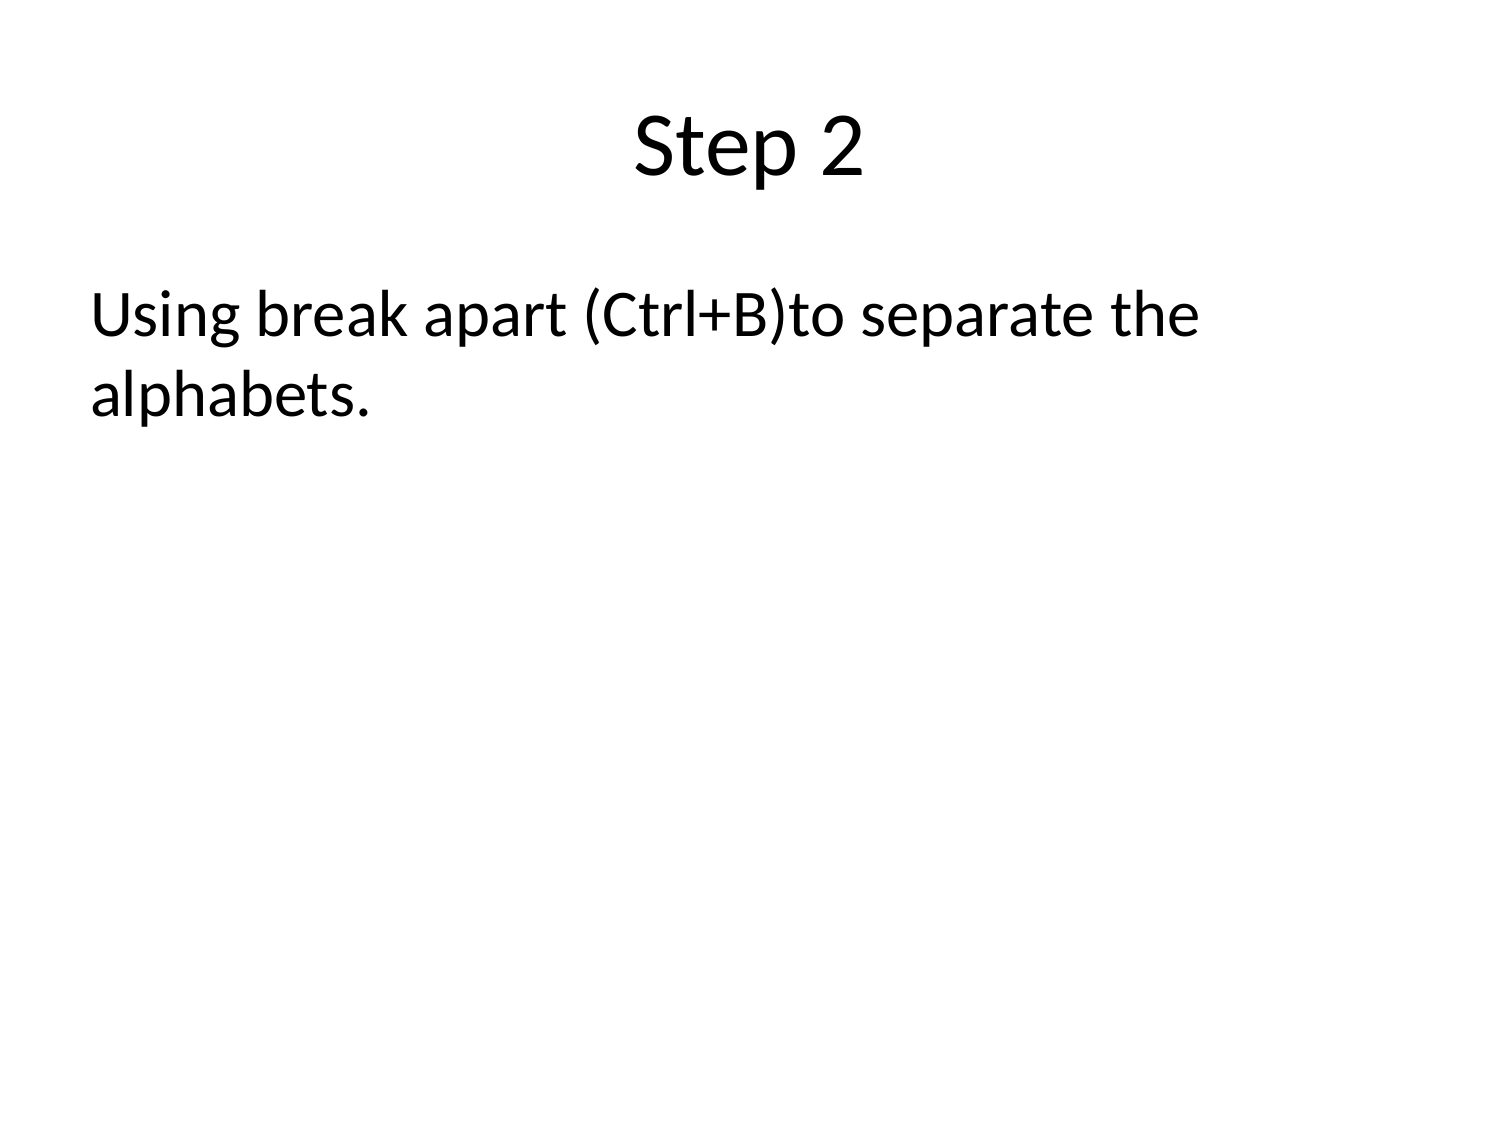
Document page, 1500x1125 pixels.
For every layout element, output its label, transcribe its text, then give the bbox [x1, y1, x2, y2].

list Using break apart (Ctrl+B)to separate the alphabets. [75, 262, 1425, 1005]
title Step 2 [75, 45, 1425, 233]
